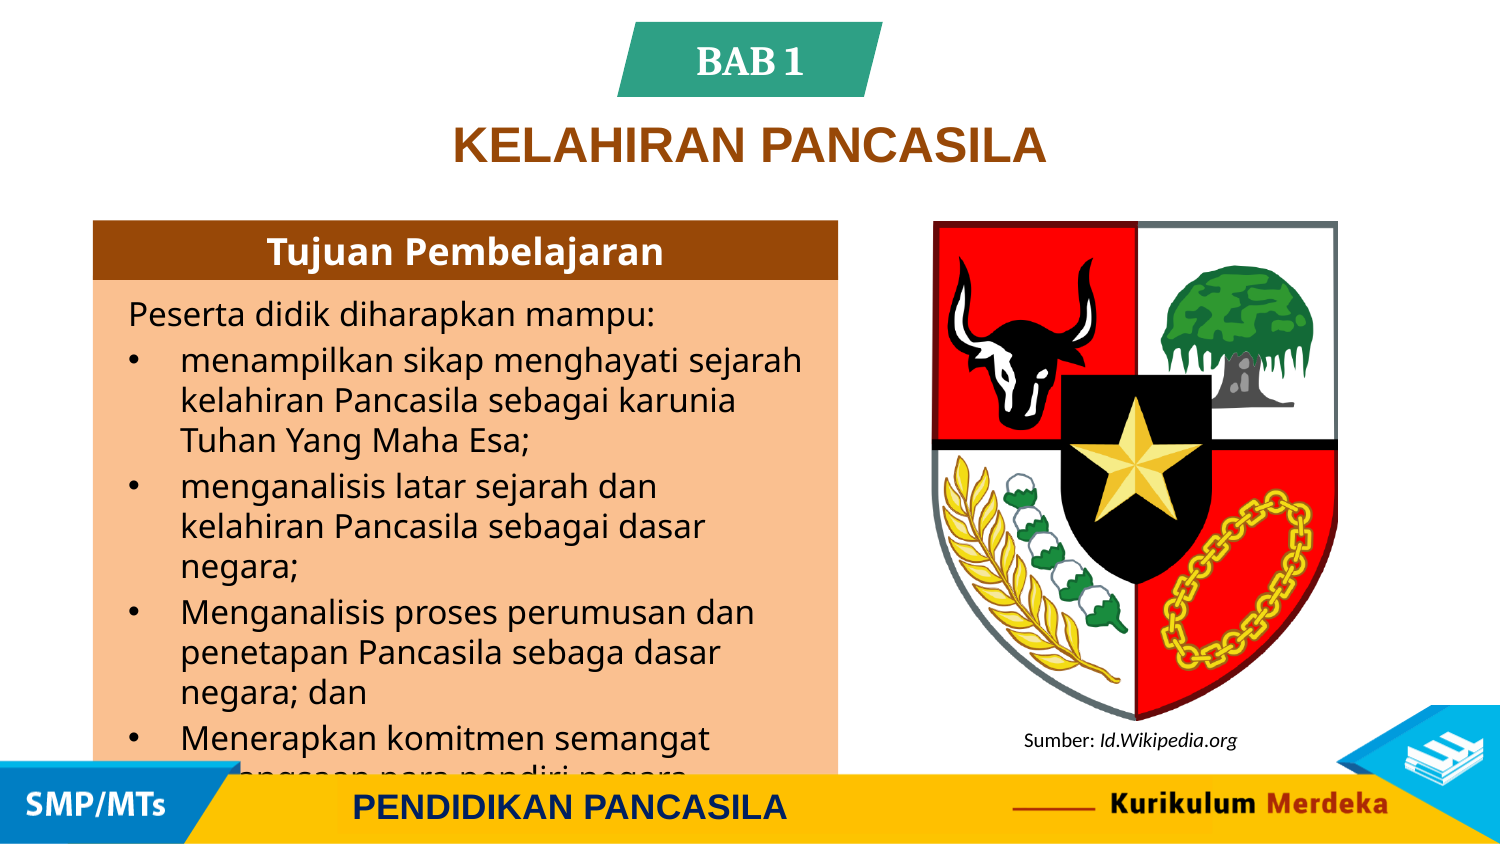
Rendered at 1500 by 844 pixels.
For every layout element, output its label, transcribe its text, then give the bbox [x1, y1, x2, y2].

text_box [0, 705, 1500, 844]
text_box KELAHIRAN PANCASILA [195, 109, 1305, 176]
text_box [92, 220, 839, 704]
picture [930, 221, 1338, 721]
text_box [616, 21, 883, 97]
